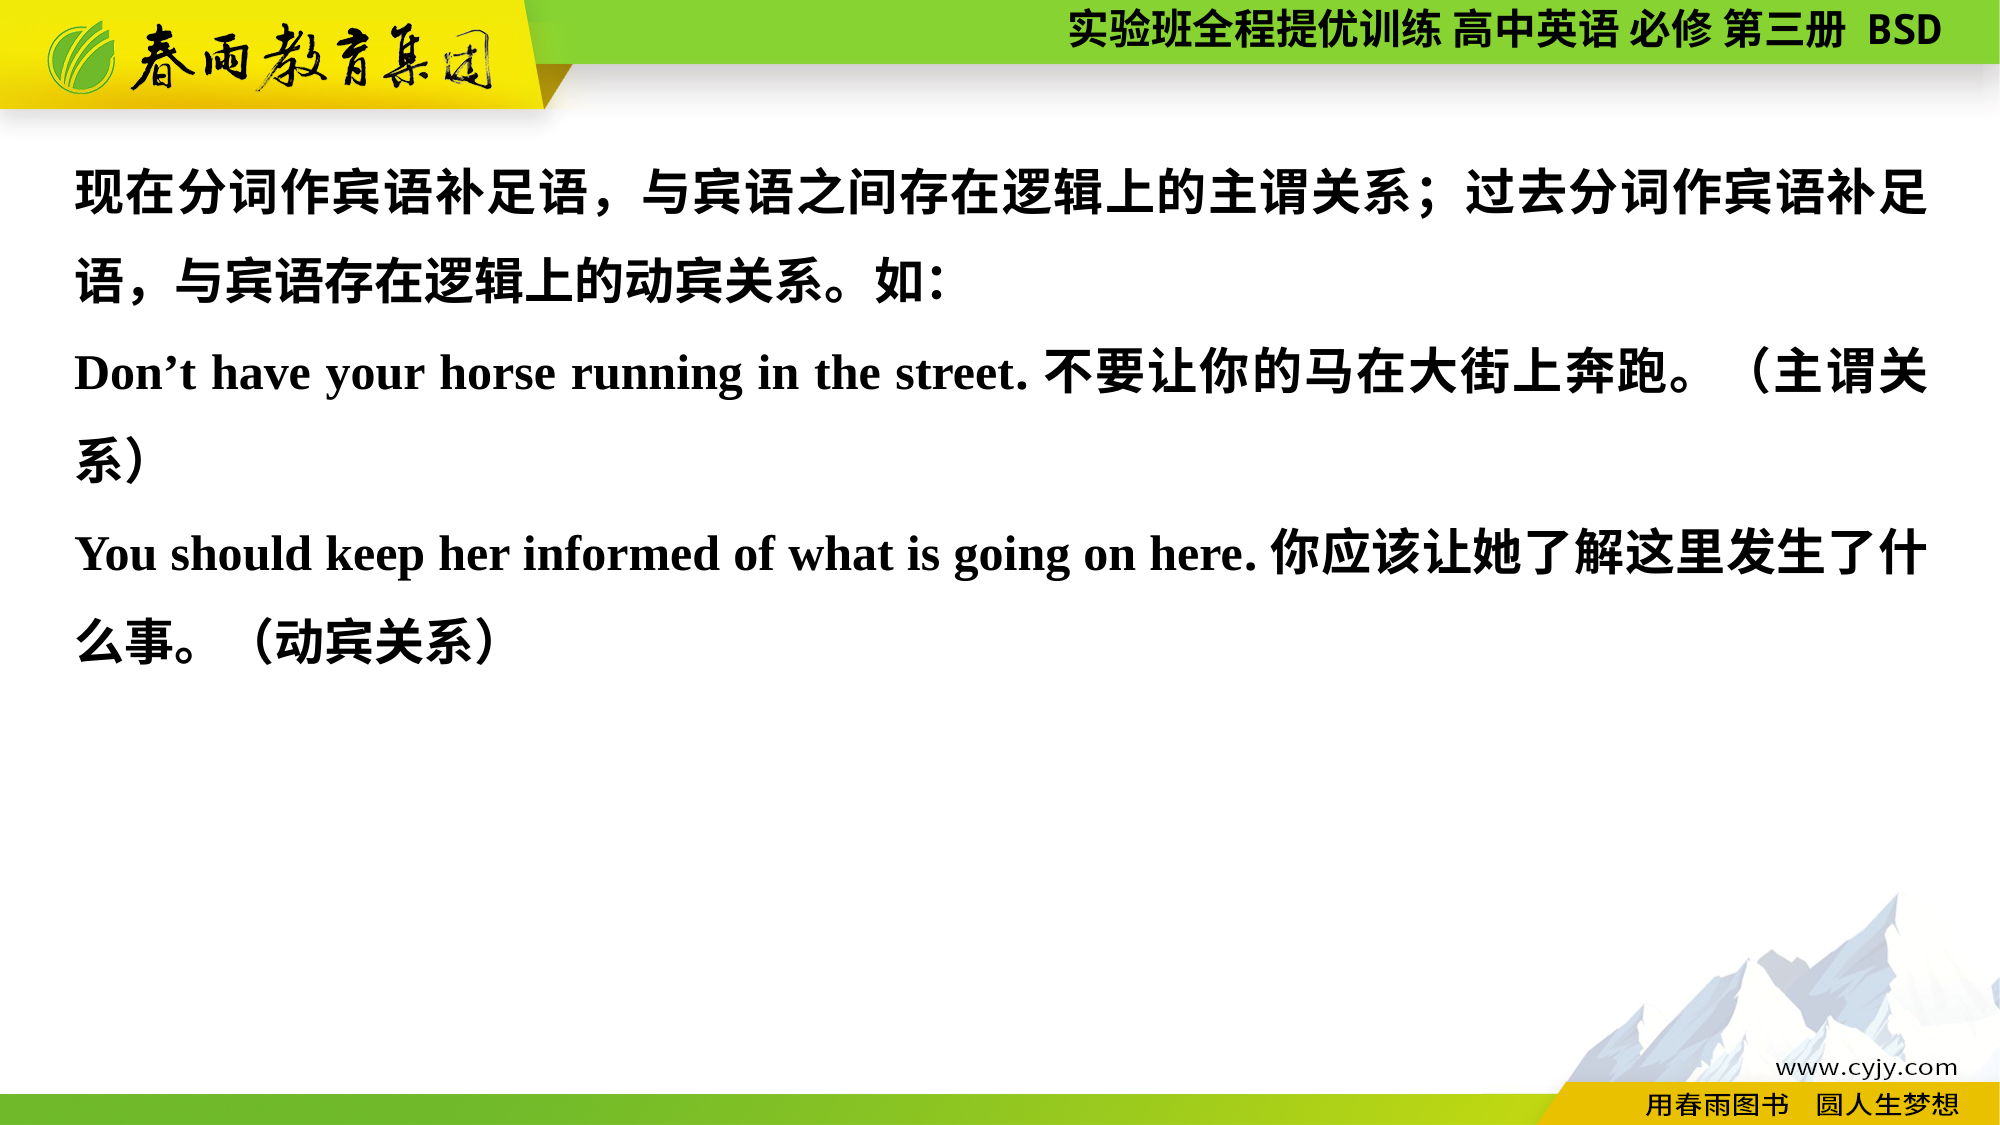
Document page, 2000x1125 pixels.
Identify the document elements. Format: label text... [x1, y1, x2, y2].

list 现在分词作宾语补足语，与宾语之间存在逻辑上的主谓关系；过去分词作宾语补足语，与宾语存在逻辑上的动宾关系。如： Don’t have your horse running in the street.不要让你的马在大街上奔跑。（主谓关系） You should keep her informed of what is going on here.你应该让她了解这里发生了什么事。（动宾关系） [59, 122, 1944, 672]
picture [0, 0, 2000, 1125]
